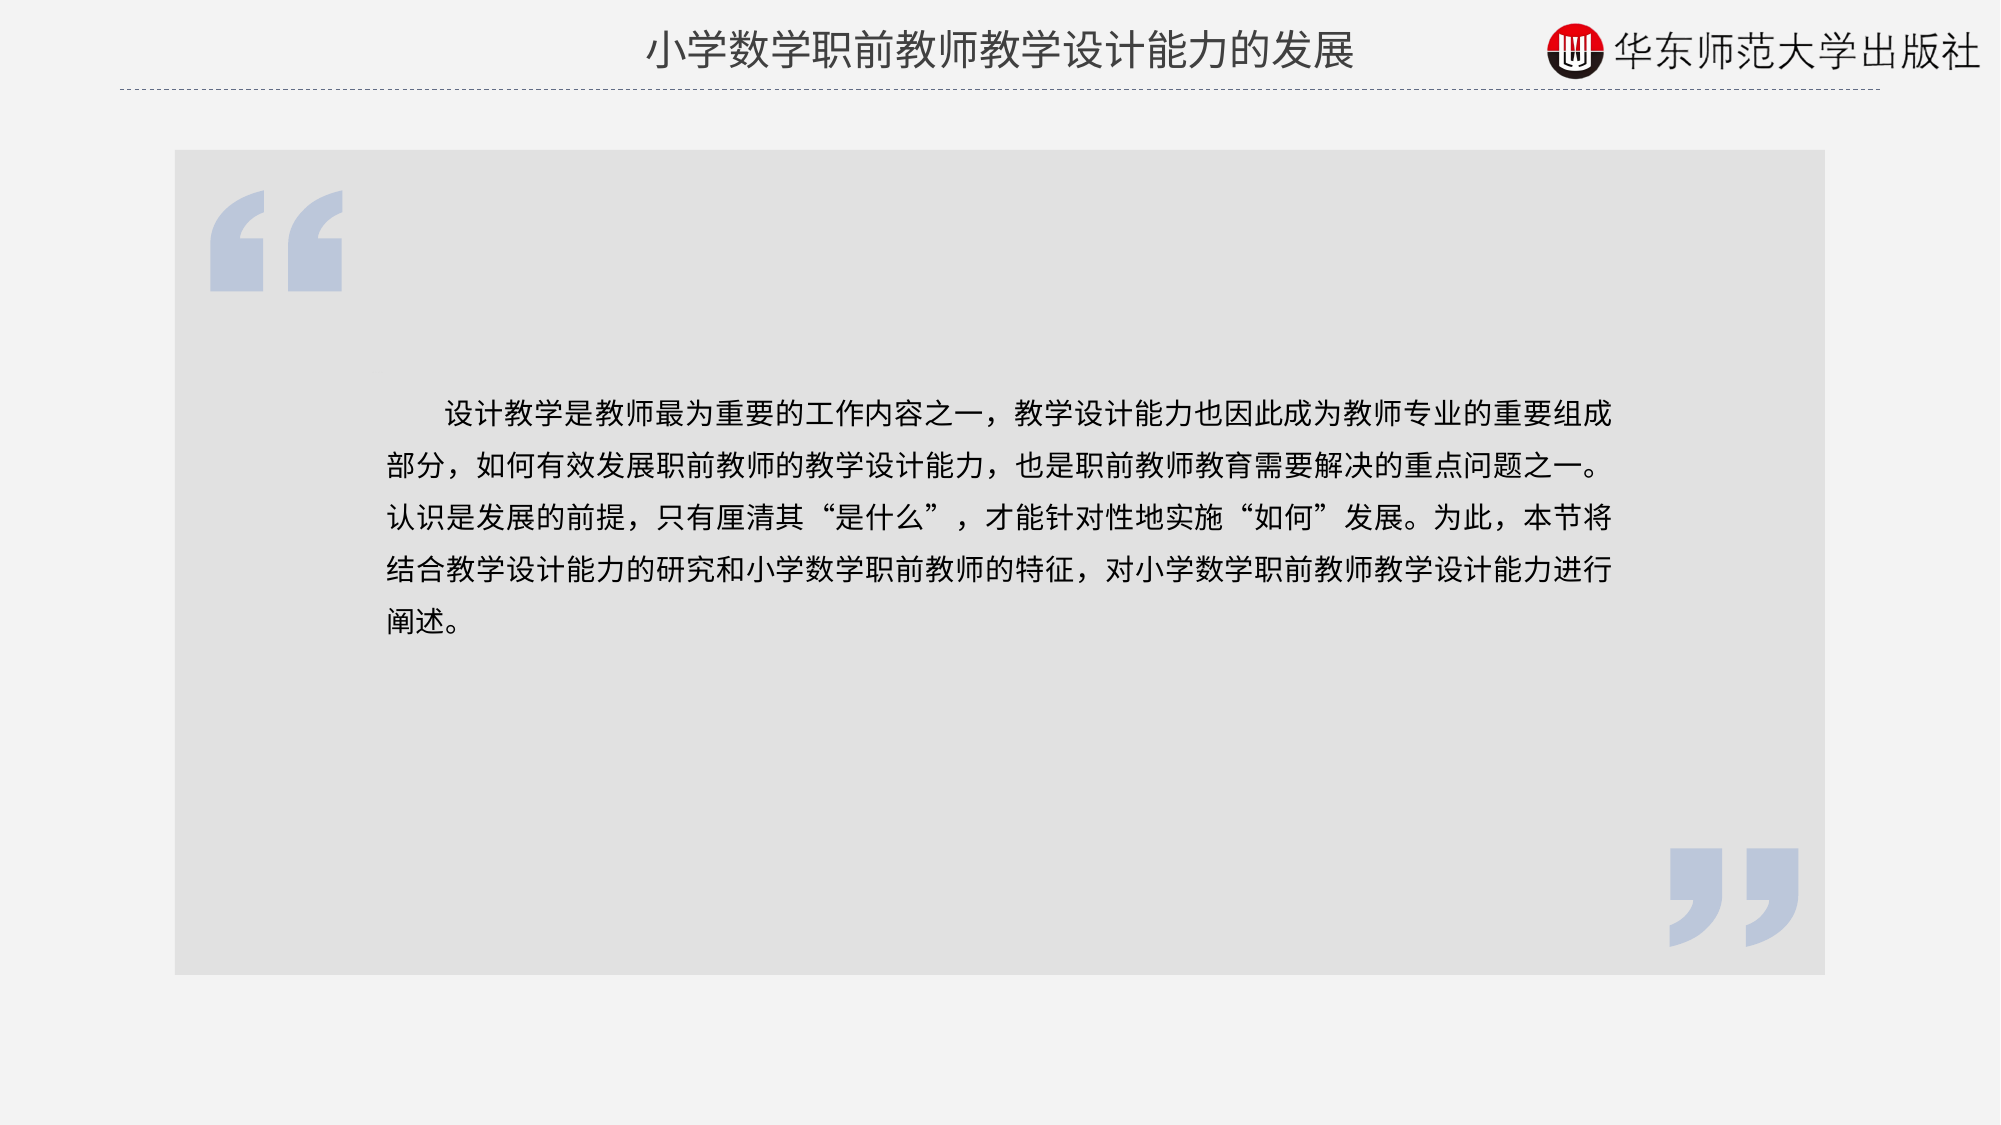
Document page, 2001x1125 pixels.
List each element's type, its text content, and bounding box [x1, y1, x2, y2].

text_box 小学数学职前教师教学设计能力的发展 [619, 23, 1381, 74]
text_box [209, 189, 265, 293]
text_box [174, 149, 1826, 976]
text_box [1744, 847, 1800, 949]
text_box 设计教学是教师最为重要的工作内容之一，教学设计能力也因此成为教师专业的重要组成部分，如何有效发展职前教师的教学设计能力，也是职前教师教育需要解决的重点问题之一。认识是发展的前提，只有厘清其“是什么”，才能针对性地实施“如何”发展。为此，本节将结合教学设计能力的研究和小学数学职前教师的特征，对小学数学职前教师教学设计能力进行阐述。 [371, 370, 1629, 647]
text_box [1536, 13, 1989, 83]
text_box [1668, 847, 1724, 949]
text_box [287, 189, 344, 293]
